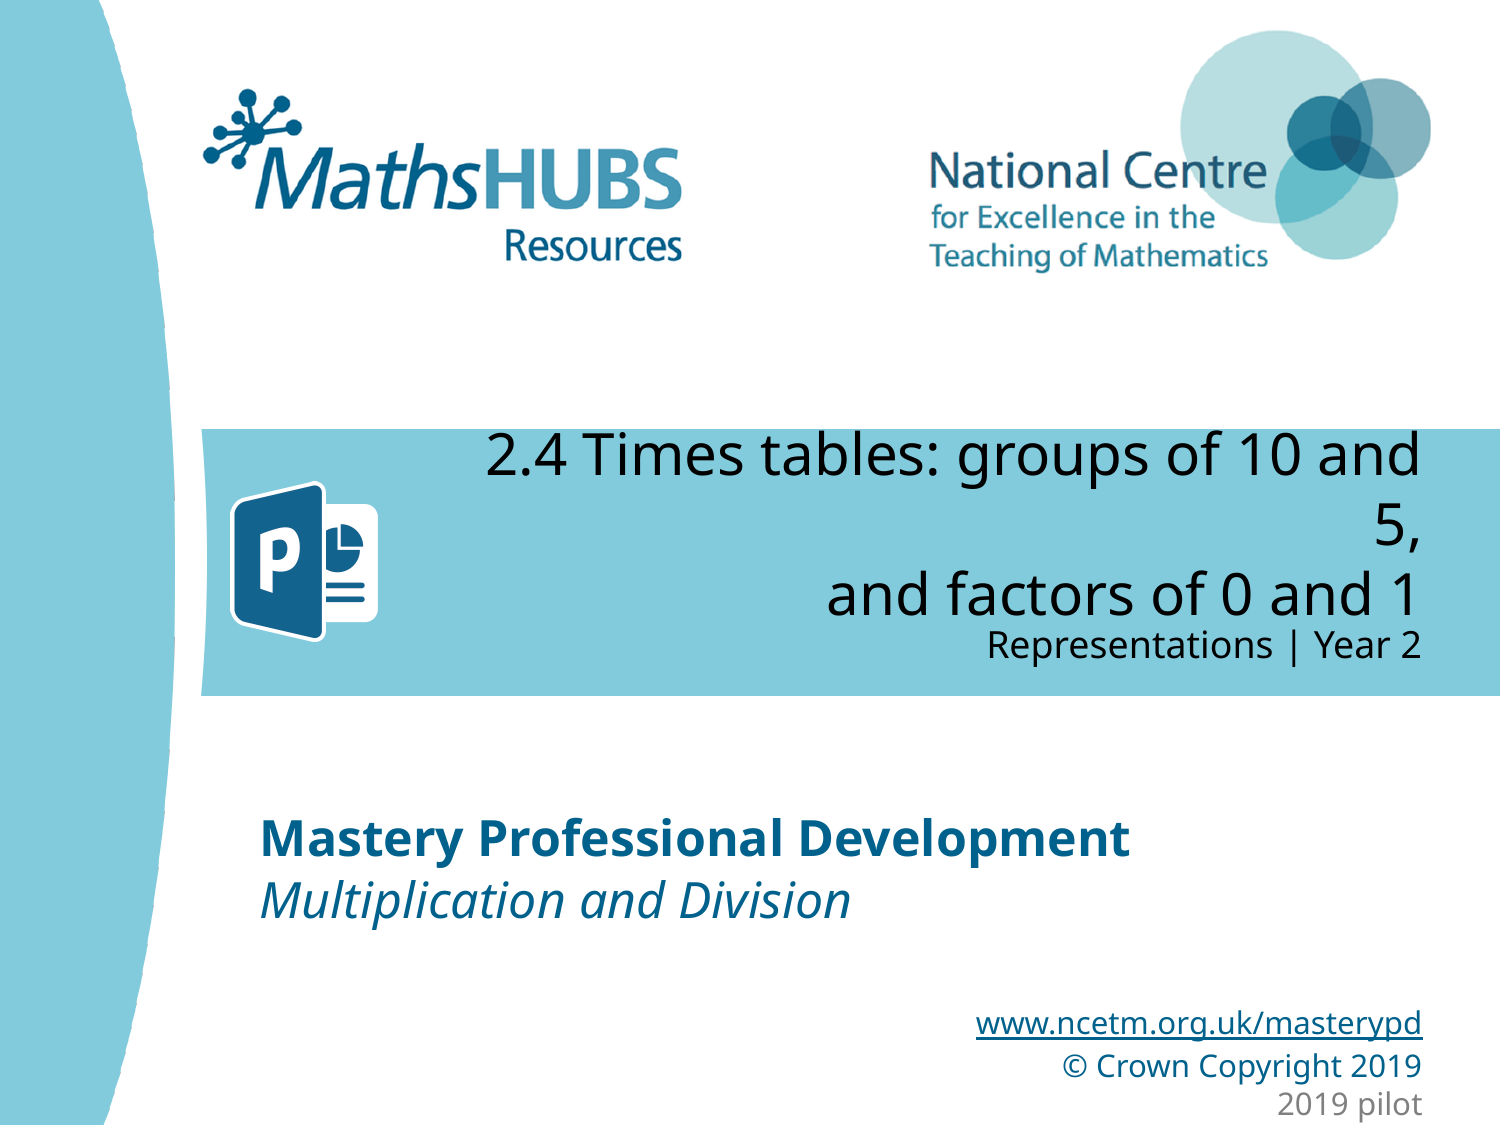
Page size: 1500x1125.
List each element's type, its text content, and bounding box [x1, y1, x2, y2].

subtitle Representations | Year 2 [407, 614, 1438, 673]
picture [200, 85, 688, 274]
picture [178, 429, 1500, 696]
picture [927, 29, 1431, 274]
title 2.4 Times tables: groups of 10 and 5, and factors of 0 and 1 [407, 459, 1438, 585]
picture [0, 0, 175, 1125]
list Multiplication and Division [244, 860, 1161, 945]
